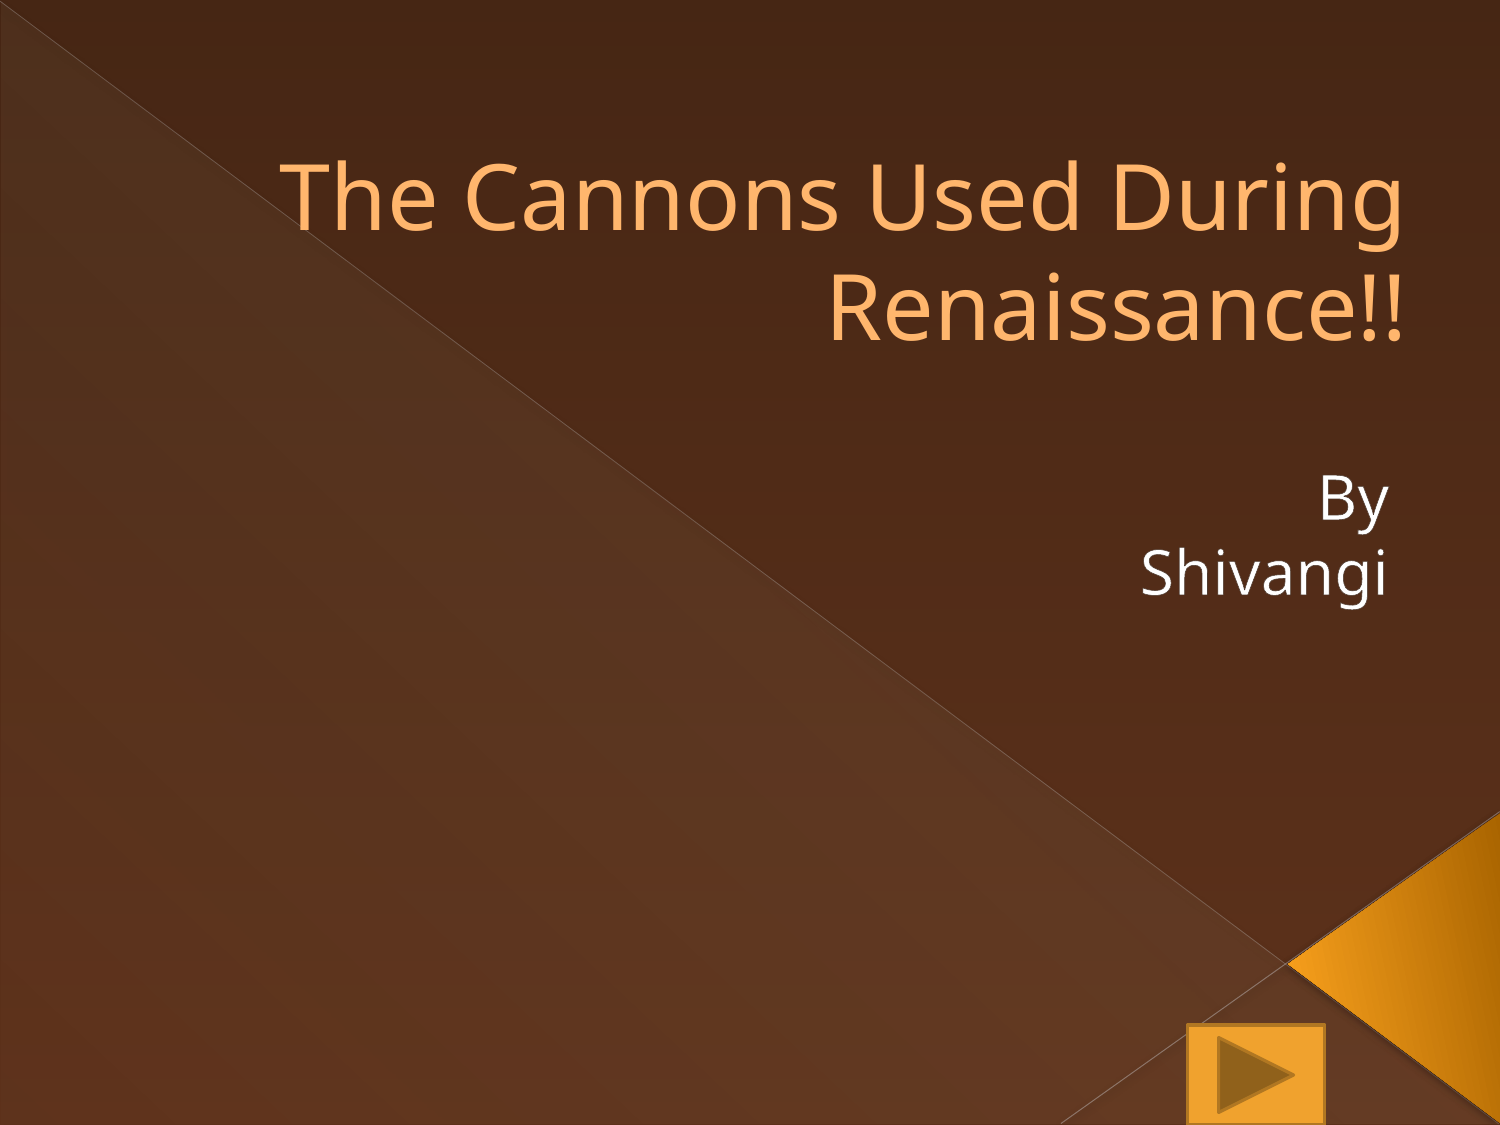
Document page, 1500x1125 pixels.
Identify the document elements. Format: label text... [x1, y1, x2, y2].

title The Cannons Used During Renaissance!! [99, 125, 1423, 367]
subtitle By Shivangi [87, 450, 1411, 738]
text_box [1186, 1023, 1326, 1125]
